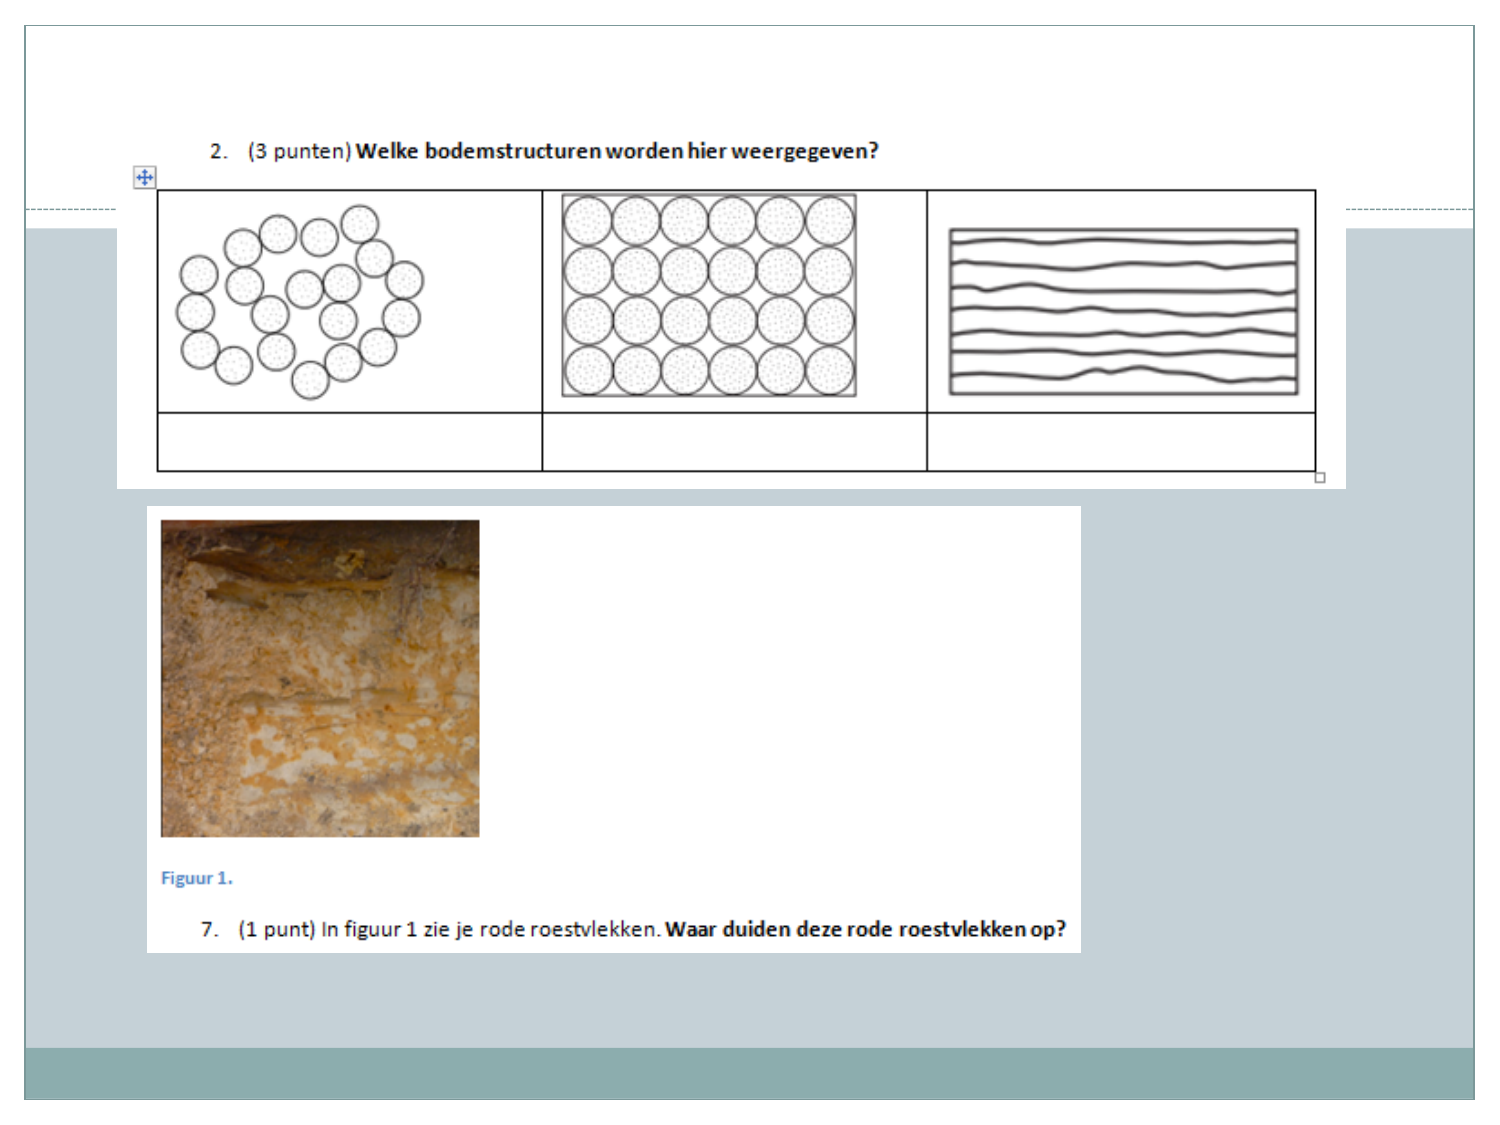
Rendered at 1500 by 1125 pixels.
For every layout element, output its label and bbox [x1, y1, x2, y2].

picture [117, 123, 1347, 489]
picture [147, 506, 1081, 953]
